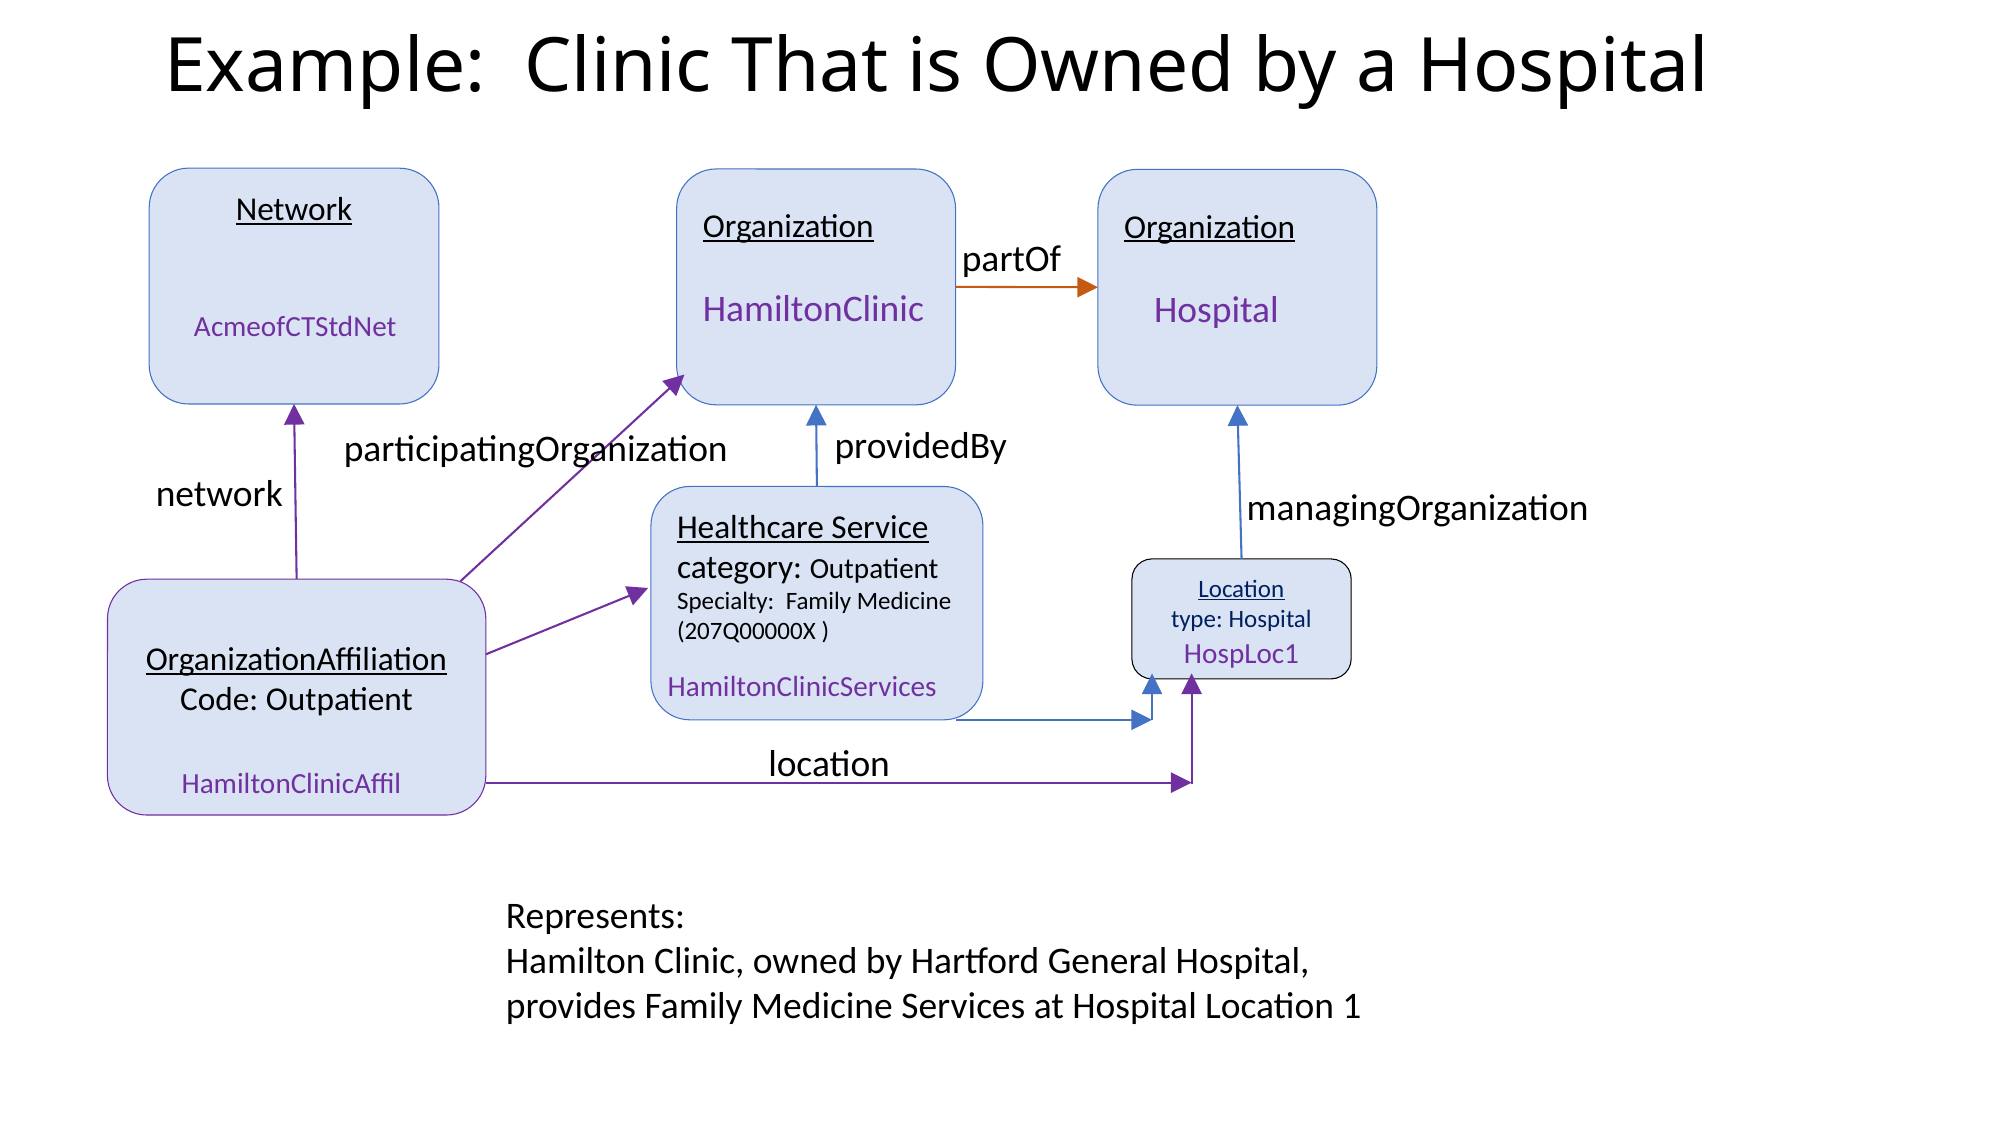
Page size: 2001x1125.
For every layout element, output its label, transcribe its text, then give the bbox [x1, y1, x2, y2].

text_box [460, 374, 685, 582]
text_box Healthcare Service category: Outpatient Specialty: Family Medicine (207Q00000X ) [650, 485, 984, 721]
text_box Represents: Hamilton Clinic, owned by Hartford General Hospital, provides Family Medicine Services at Hospital Location 1 [491, 883, 1378, 1034]
text_box Organization Hospital [1097, 168, 1378, 406]
text_box network [141, 461, 294, 521]
text_box HamiltonClinicAffil [166, 757, 417, 807]
text_box location [753, 731, 906, 782]
text_box location [753, 783, 906, 791]
text_box managingOrganization [1242, 475, 1604, 536]
text_box participatingOrganization [328, 416, 460, 477]
text_box AcmeofCTStdNet [179, 299, 412, 350]
text_box Network [148, 171, 440, 405]
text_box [485, 587, 649, 655]
text_box Location type: Hospital [1131, 558, 1352, 627]
text_box HamiltonClinicServices [652, 659, 952, 710]
text_box participatingOrganization [685, 416, 744, 477]
text_box OrganizationAffiliation Code: Outpatient [106, 578, 487, 816]
text_box Organization HamiltonClinic [676, 171, 957, 406]
text_box partOf [947, 226, 1077, 287]
text_box HospLoc1 [1104, 627, 1379, 712]
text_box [1237, 405, 1242, 559]
text_box providedBy [819, 413, 1023, 474]
title Example: Clinic That is Owned by a Hospital [149, 0, 1972, 171]
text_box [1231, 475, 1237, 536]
